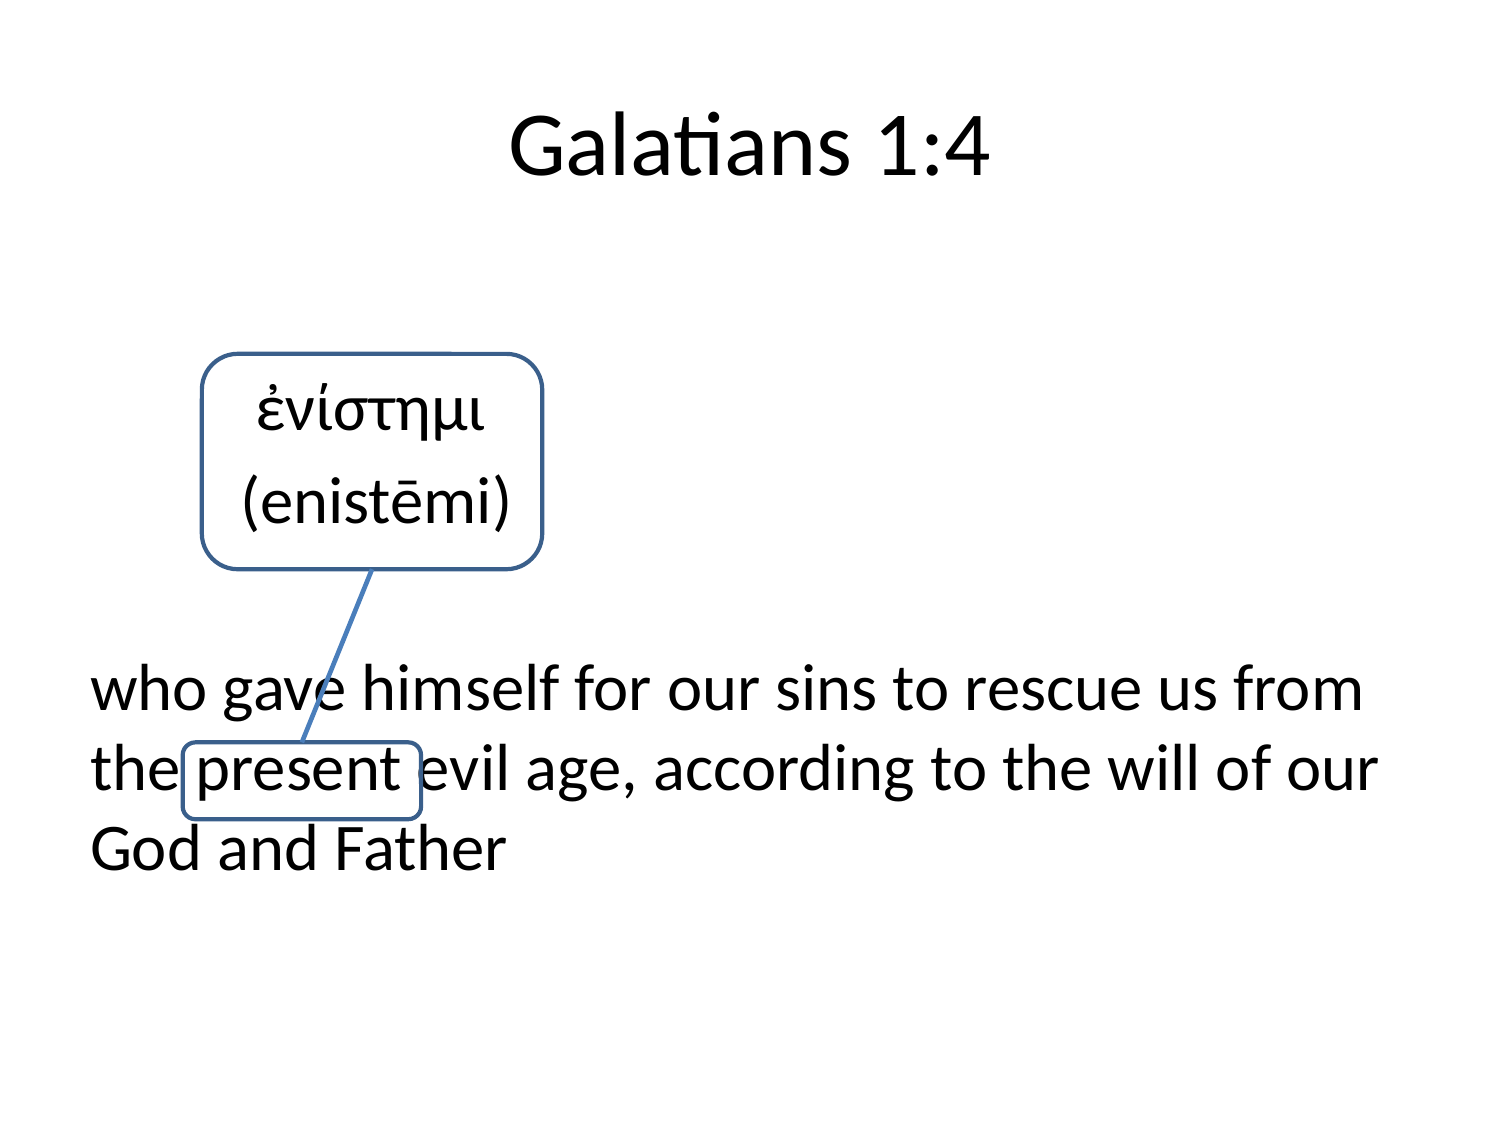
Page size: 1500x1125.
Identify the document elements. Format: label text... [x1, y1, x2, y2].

list ἐνίστημι (enistēmi) who gave himself for our sins to rescue us from the present evil age, according to the will of our God and Father [75, 262, 1425, 1005]
text_box [199, 351, 545, 572]
title Galatians 1:4 [75, 45, 1425, 233]
text_box [180, 740, 424, 822]
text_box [301, 568, 373, 743]
